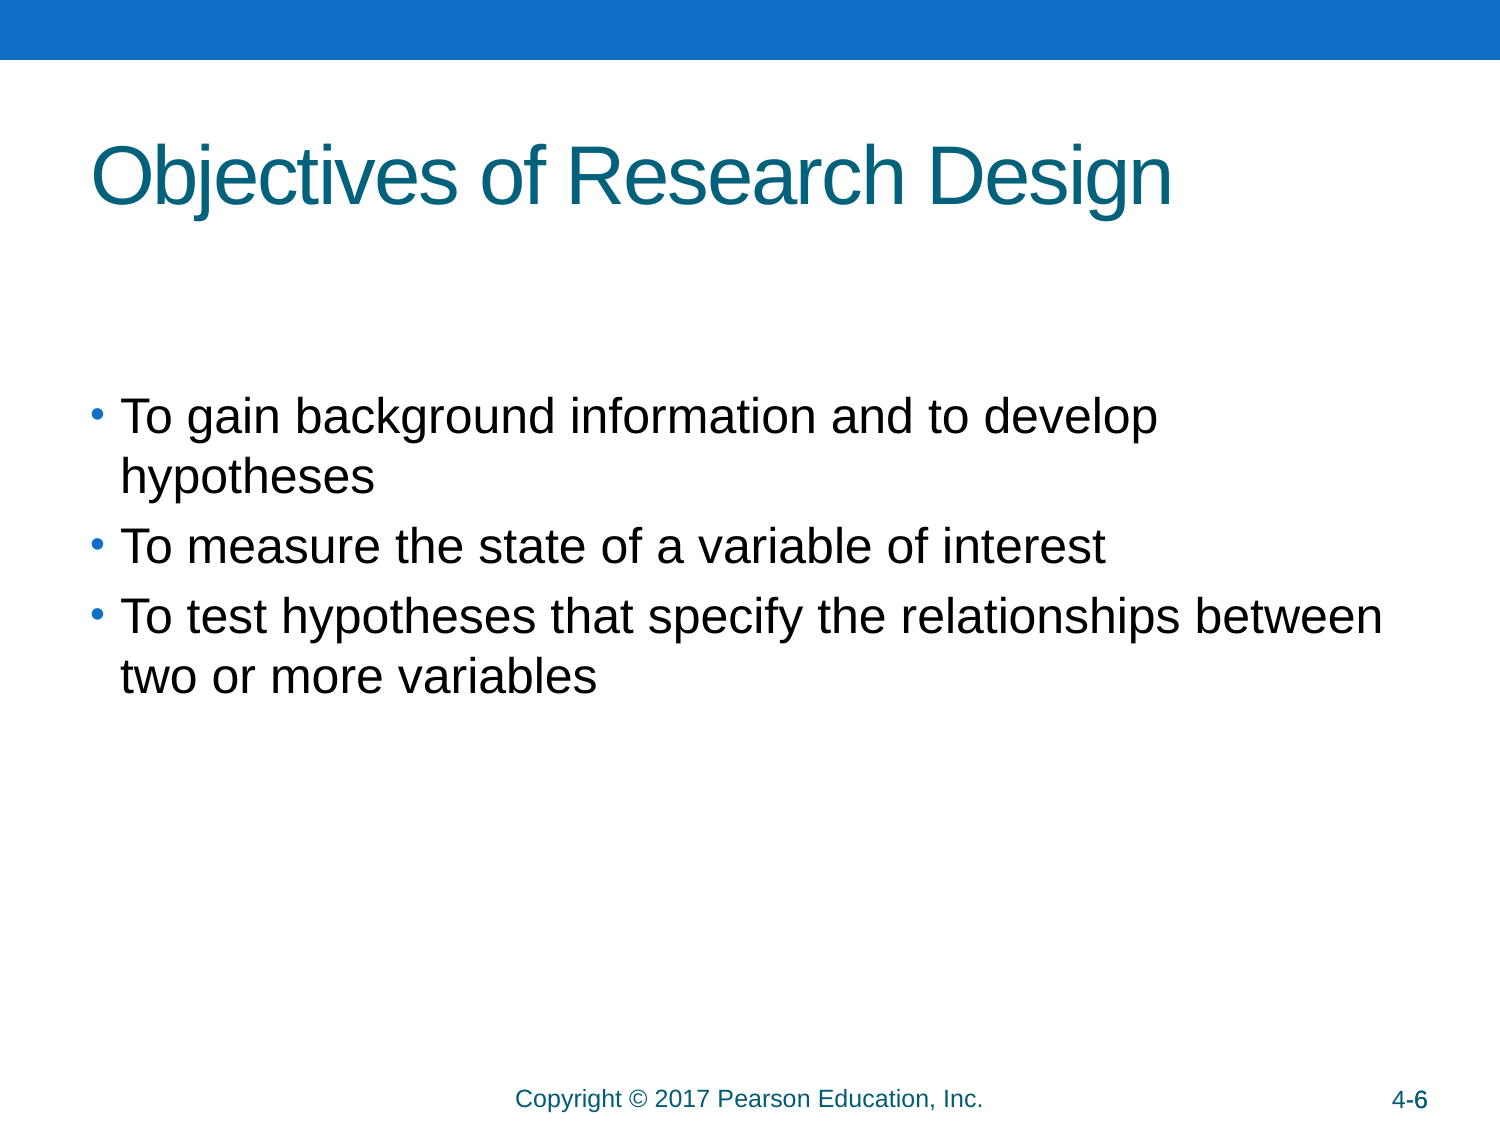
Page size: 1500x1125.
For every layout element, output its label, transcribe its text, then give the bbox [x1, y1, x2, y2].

list To gain background information and to develop hypotheses To measure the state of a variable of interest To test hypotheses that specify the relationships between two or more variables [75, 376, 1425, 1125]
title Objectives of Research Design [75, 90, 1425, 253]
